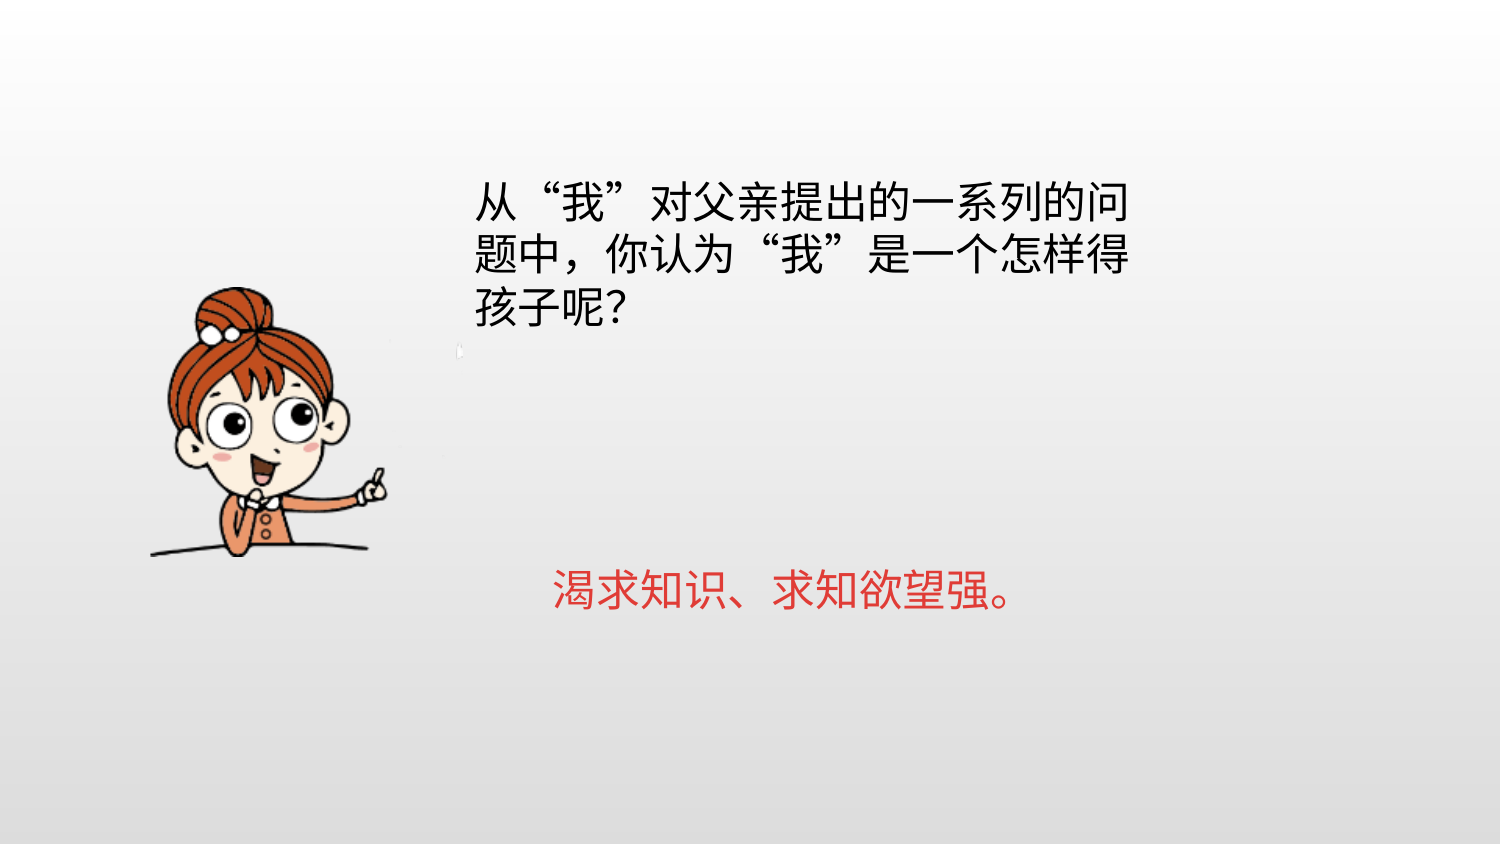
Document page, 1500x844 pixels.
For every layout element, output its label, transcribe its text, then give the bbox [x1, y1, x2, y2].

text_box 从“我”对父亲提出的一系列的问题中，你认为“我”是一个怎样得孩子呢？ [462, 168, 1180, 338]
picture [121, 287, 463, 557]
text_box 渴求知识、求知欲望强。 [462, 556, 1224, 621]
